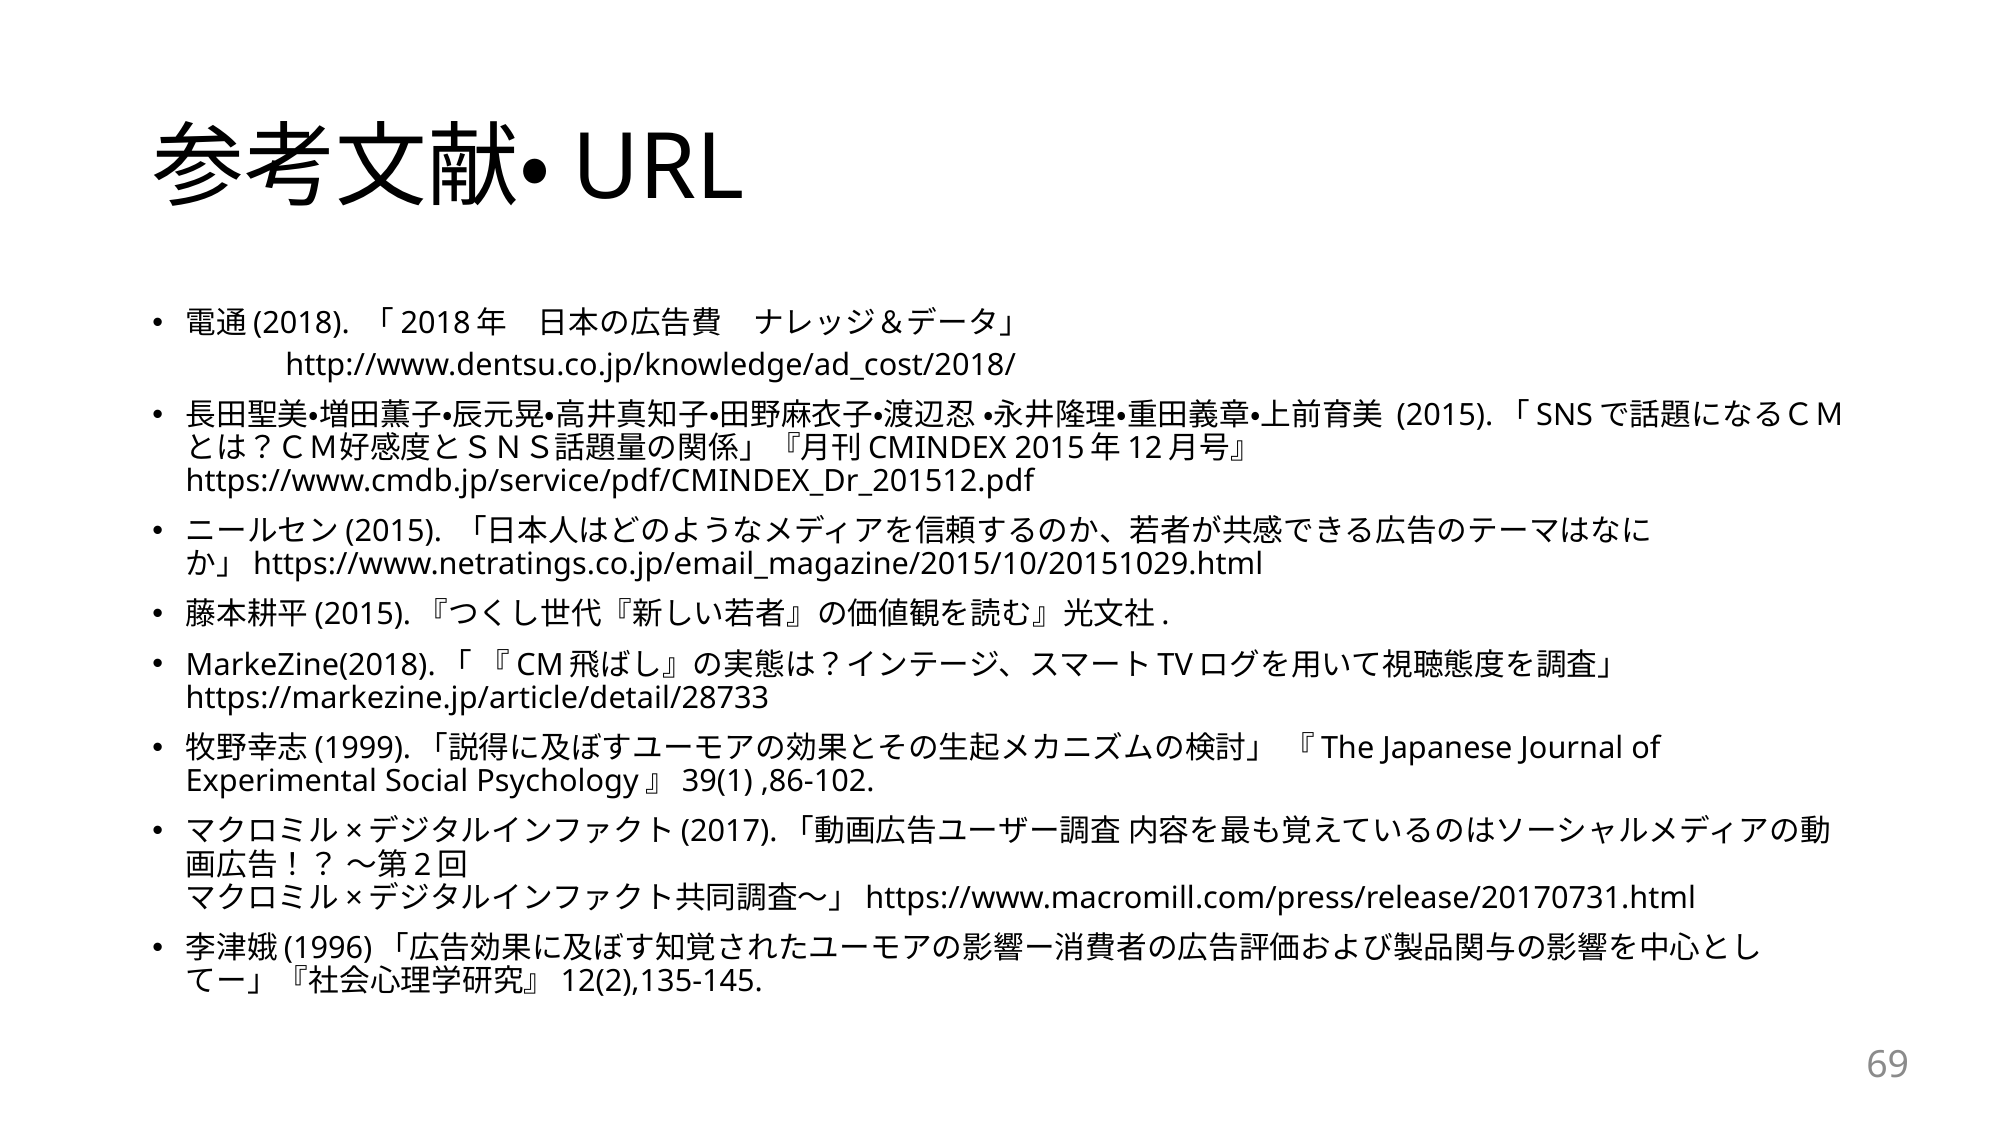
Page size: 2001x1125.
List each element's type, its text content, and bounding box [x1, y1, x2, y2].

slide_number 69 [1474, 1035, 1925, 1096]
list 電通(2018). 「2018年 日本の広告費 ナレッジ＆データ」 http://www.dentsu.co.jp/knowledge/ad_cost/2018/ 長田聖美・増田薫子・辰元晃・高井真知子・田野麻衣子・渡辺忍 ・永井隆理・重田義章・上前育美 (2015).「SNSで話題になるＣＭとは？ＣＭ好感度とＳＮＳ話題量の関係」『月刊CMINDEX 2015年12月号』 https://www.cmdb.jp/service/pdf/CMINDEX_Dr_201512.pdf ニールセン(2015). 「日本人はどのようなメディアを信頼するのか、若者が共感できる広告のテーマはなにか」https://www.netratings.co.jp/email_magazine/2015/10/20151029.html 藤本耕平(2015).『つくし世代『新しい若者』の価値観を読む』光文社. MarkeZine(2018).「 『CM飛ばし』の実態は？インテージ、スマートTVログを用いて視聴態度を調査」 https://markezine.jp/article/detail/28733 牧野幸志(1999).「説得に及ぼすユーモアの効果とその生起メカニズムの検討」 『The Japanese Journal of Experimental Social Psychology』39(1) ,86-102. マクロミル×デジタルインファクト(2017).「動画広告ユーザー調査 内容を最も覚えているのはソーシャルメディアの動画広告！？ ～第2回 マクロミル×デジタルインファクト共同調査～」https://www.macromill.com/press/release/20170731.html 李津娥(1996)「広告効果に及ぼす知覚されたユーモアの影響ー消費者の広告評価および製品関与の影響を中心としてー」『社会心理学研究』12(2),135-145. [137, 299, 1863, 1014]
title 参考文献・URL [137, 59, 1863, 278]
